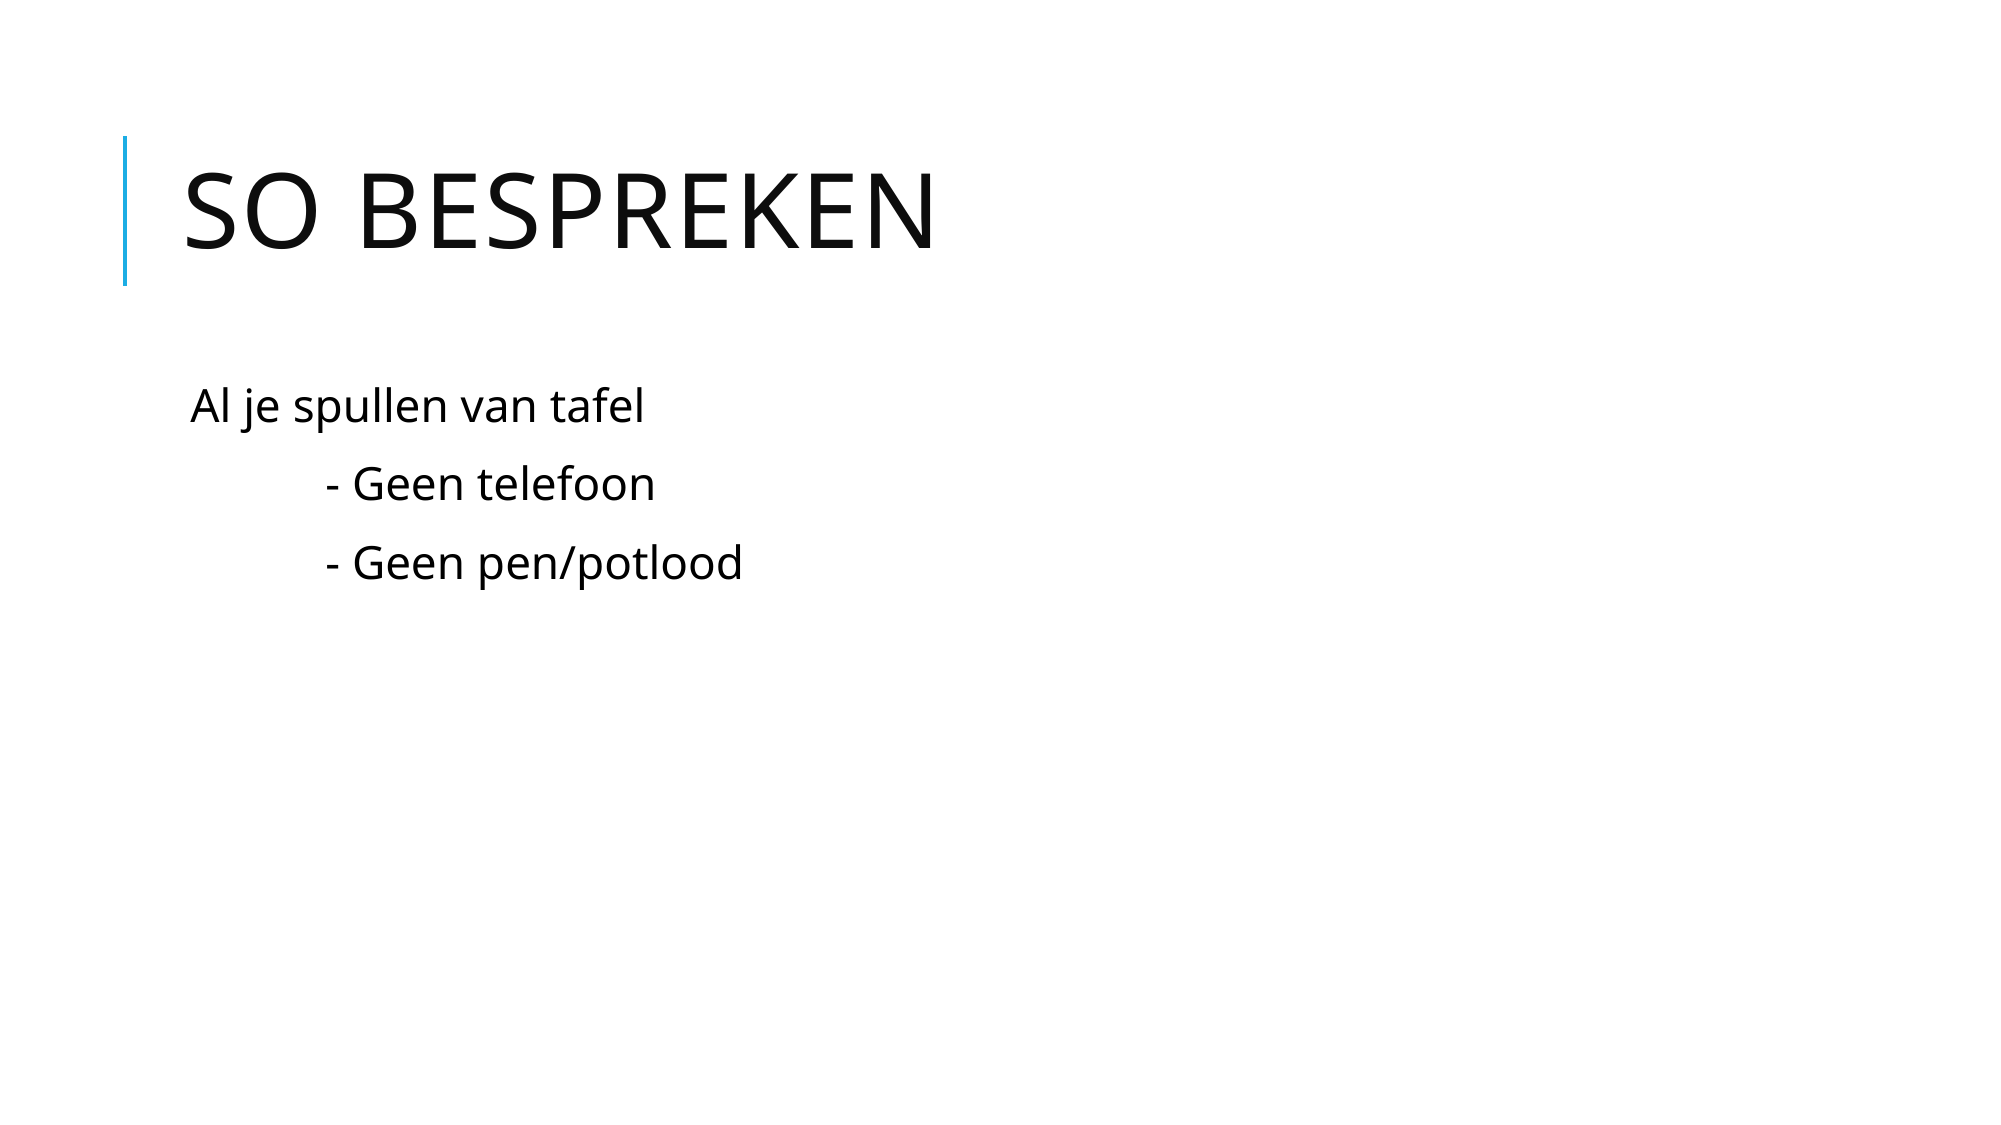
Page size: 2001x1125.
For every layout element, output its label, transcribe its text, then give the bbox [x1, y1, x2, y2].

title So bespreken [168, 96, 1763, 342]
list Al je spullen van tafel - Geen telefoon - Geen pen/potlood [168, 375, 1763, 1035]
